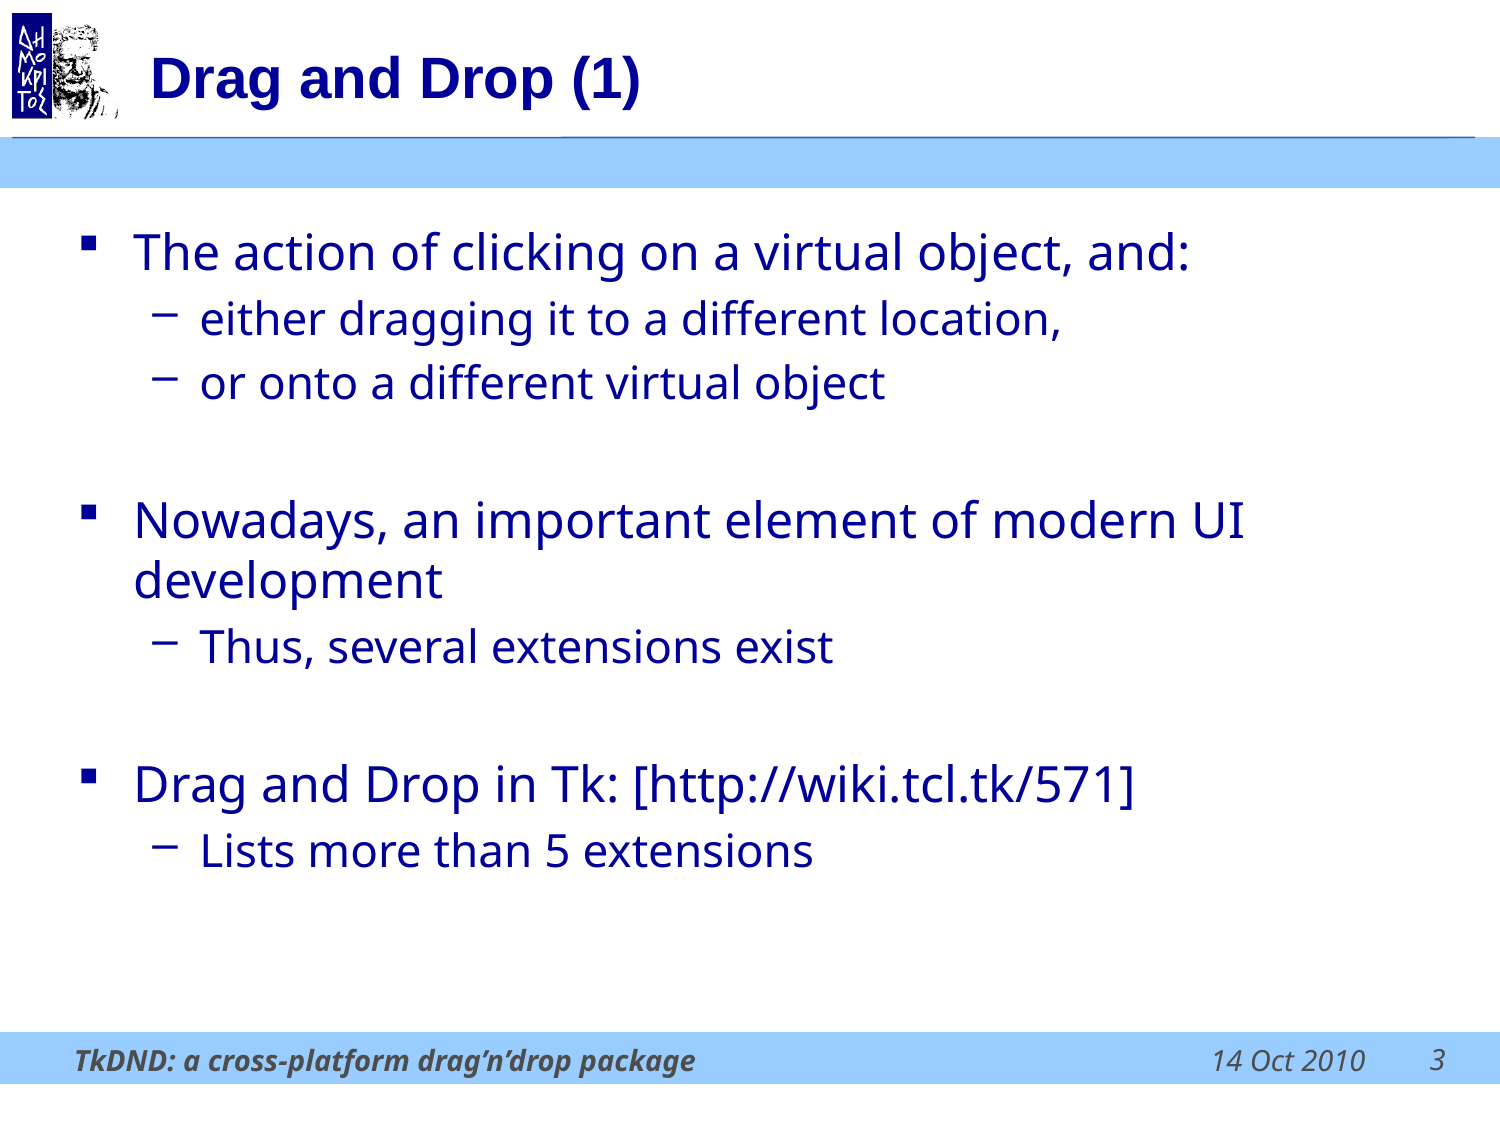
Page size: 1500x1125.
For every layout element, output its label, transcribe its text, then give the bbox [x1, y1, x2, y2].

footer TkDND: a cross-platform drag’n’drop package [58, 1034, 1190, 1086]
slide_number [1190, 1034, 1381, 1086]
title Drag and Drop (1) [135, 12, 1476, 138]
picture [11, 13, 118, 120]
slide_number 3 [1399, 1033, 1476, 1084]
list The action of clicking on a virtual object, and: either dragging it to a different location, or onto a different virtual object Nowadays, an important element of modern UI development Thus, several extensions exist Drag and Drop in Tk: [http://wiki.tcl.tk/571] Lists more than 5 extensions [62, 212, 1438, 1001]
